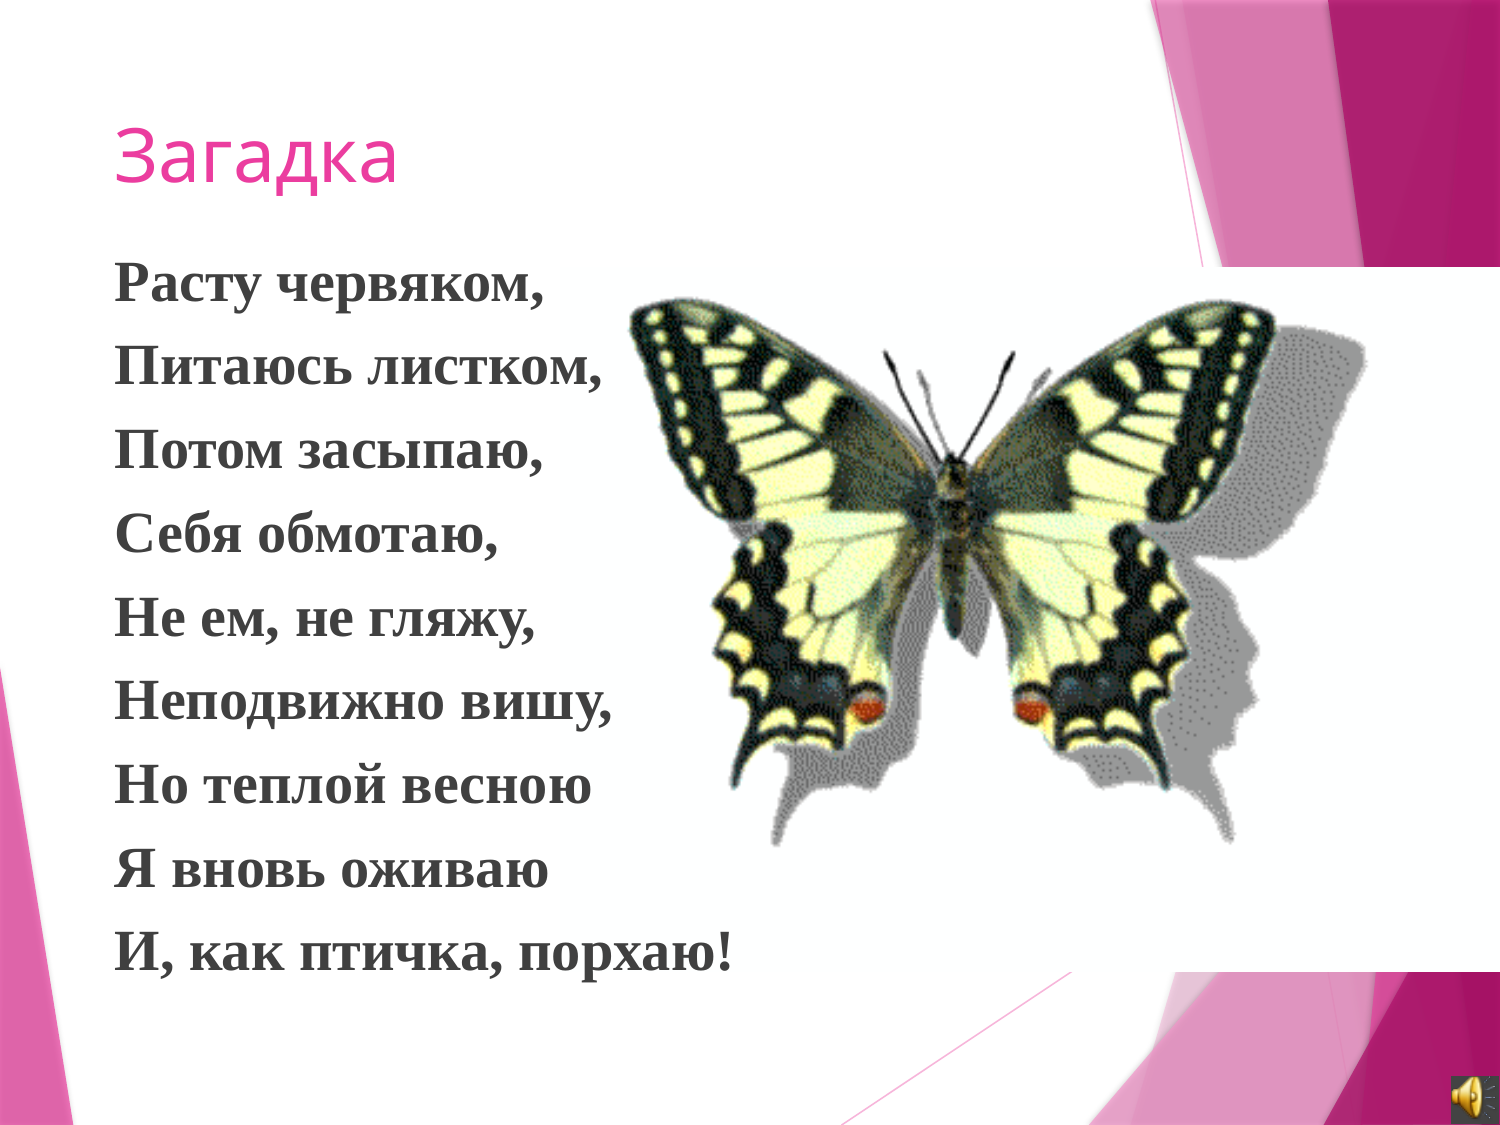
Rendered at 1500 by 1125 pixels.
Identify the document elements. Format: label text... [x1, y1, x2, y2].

list Расту червяком, Питаюсь листком, Потом засыпаю, Себя обмотаю, Не ем, не гляжу, Неподвижно вишу, Но теплой весною Я вновь оживаю И, как птичка, порхаю! [99, 243, 916, 991]
picture [560, 266, 1500, 972]
title Загадка [99, 99, 1142, 265]
picture [1449, 1074, 1500, 1125]
